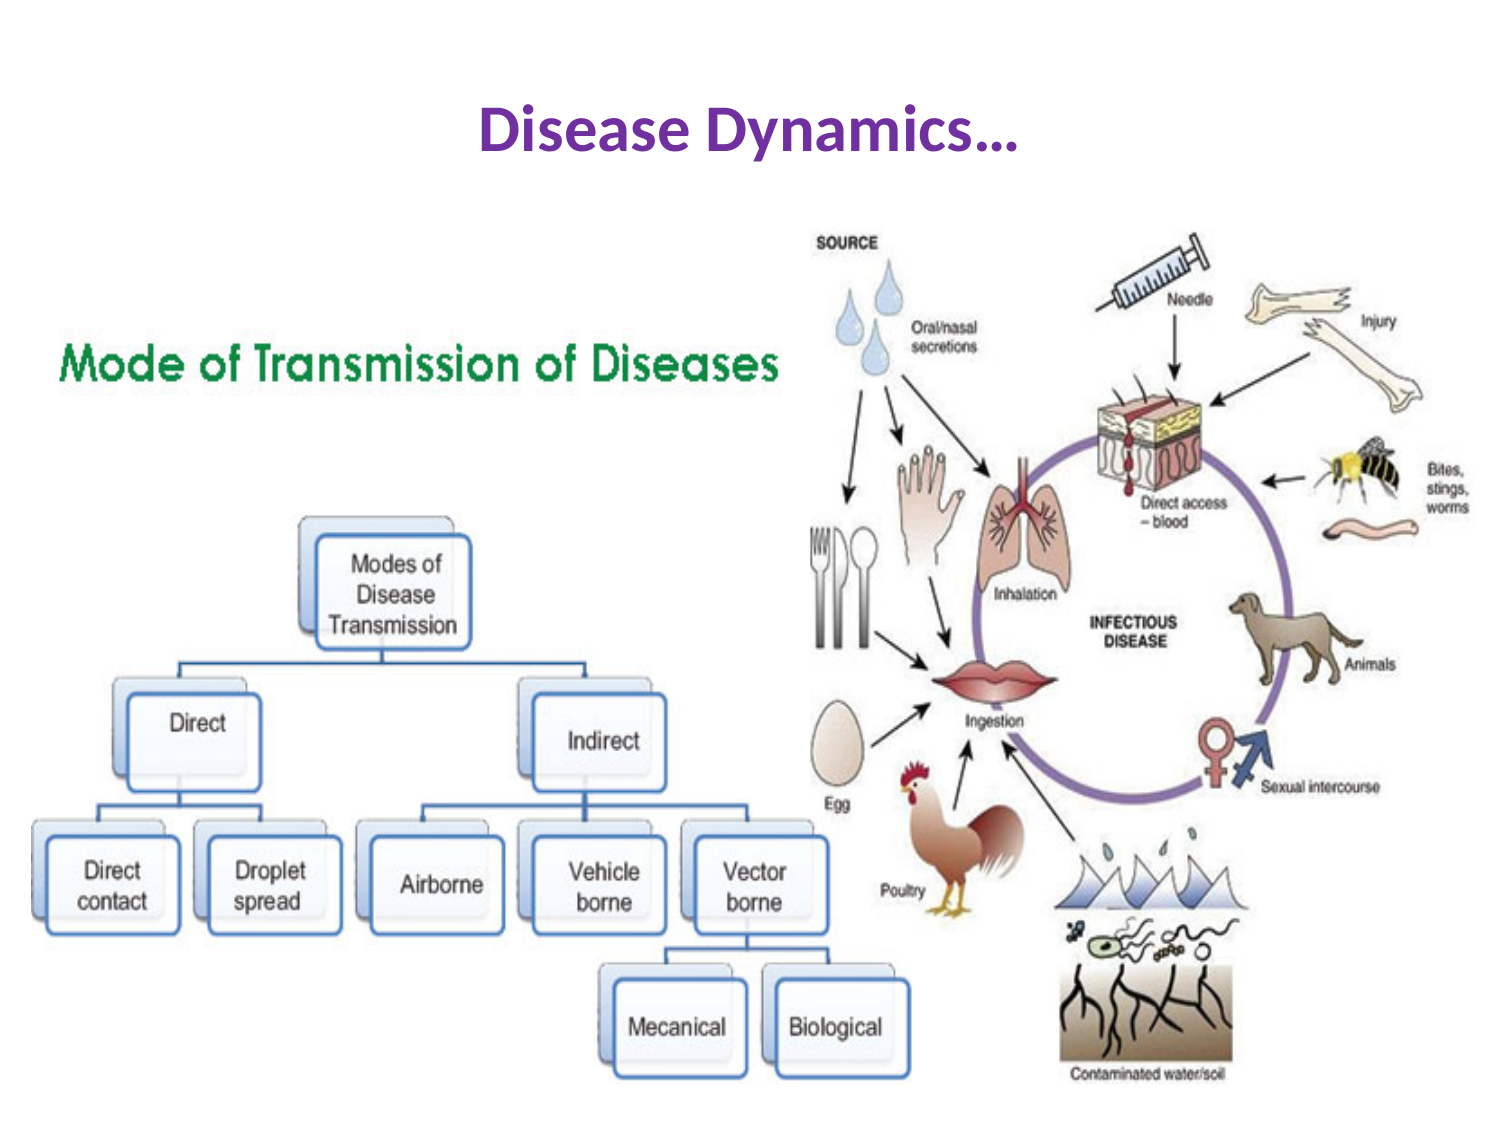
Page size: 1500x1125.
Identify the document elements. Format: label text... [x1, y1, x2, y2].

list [30, 212, 1476, 1093]
title Disease Dynamics… [75, 75, 1425, 175]
